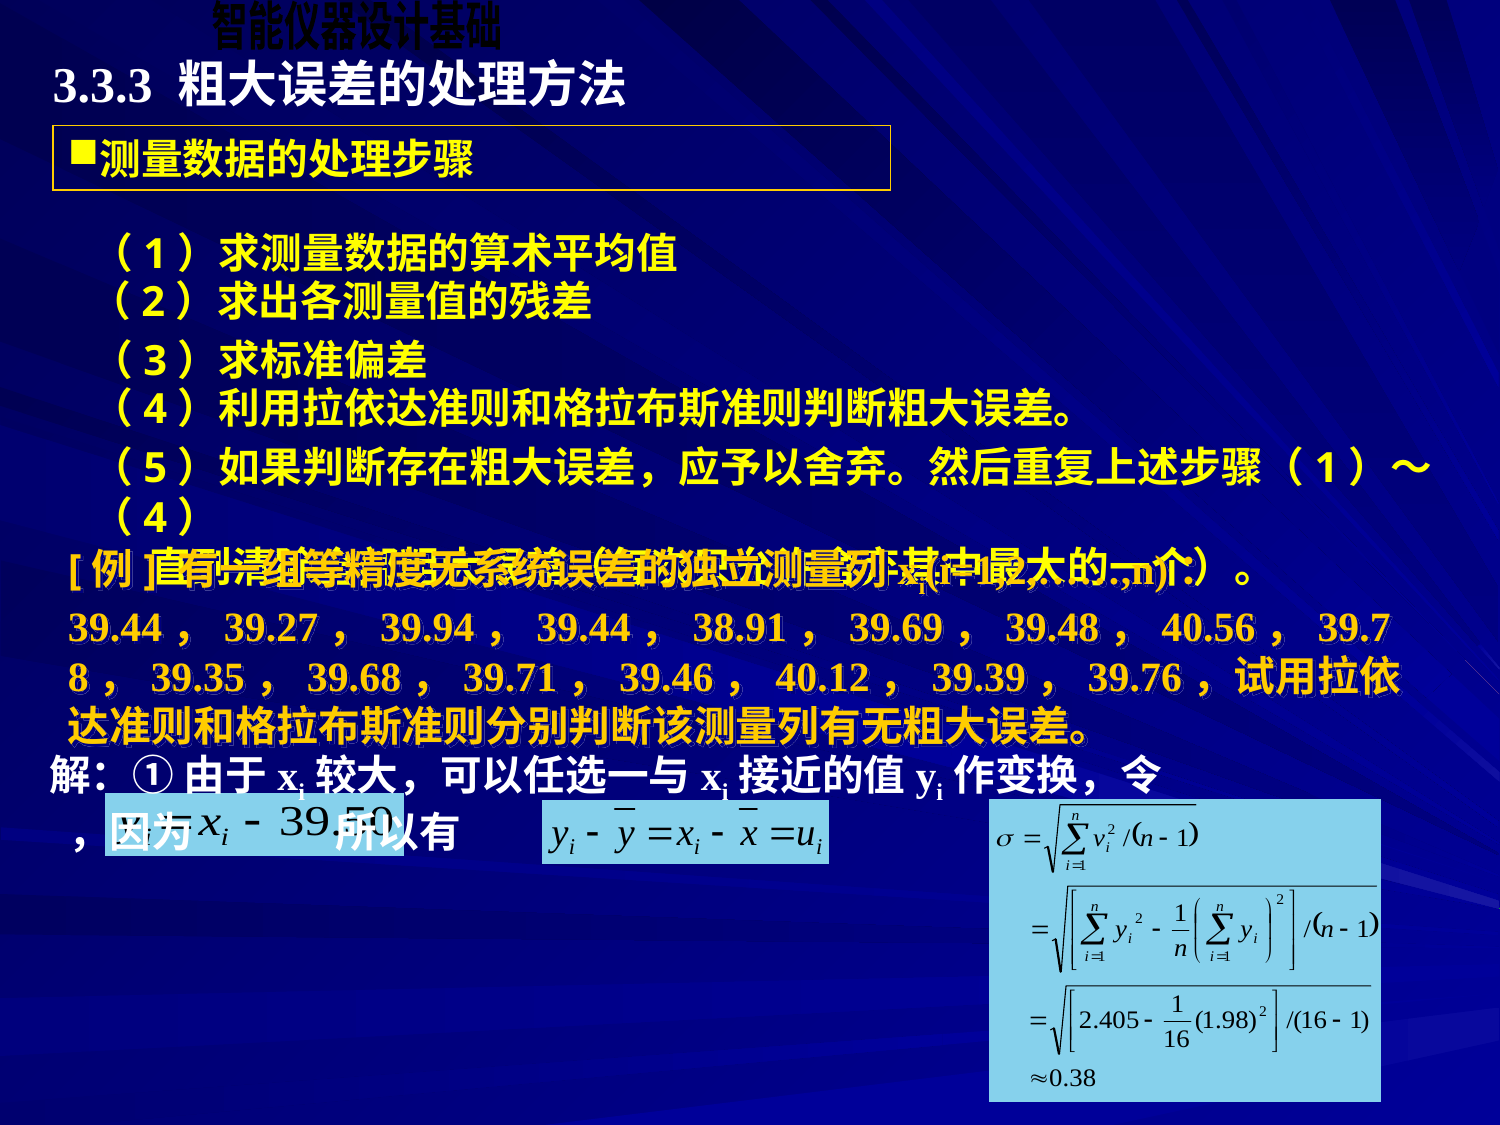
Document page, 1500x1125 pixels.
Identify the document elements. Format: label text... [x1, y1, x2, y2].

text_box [541, 799, 830, 865]
text_box （4）利用拉依达准则和格拉布斯准则判断粗大误差。 [76, 374, 1340, 440]
text_box （3）求标准偏差 [76, 326, 765, 374]
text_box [104, 792, 404, 857]
text_box （2）求出各测量值的残差 [74, 267, 838, 333]
text_box 3.3.3 粗大误差的处理方法 [37, 45, 1351, 121]
text_box （1）求测量数据的算术平均值 [76, 219, 990, 285]
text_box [989, 798, 1382, 1103]
text_box [例] 有一组等精度无系统误差的独立测量列xi(i=1,2,……,n)：39.44，39.27，39.94，39.44，38.91，39.69，39.48，40.56，39.78，39.35，39.68，39.71，39.46，40.12，39.39，39.76，试用拉依达准则和格拉布斯准则分别判断该测量列有无粗大误差。 [53, 535, 1424, 758]
text_box 测量数据的处理步骤 [53, 125, 891, 191]
text_box （5）如果判断存在粗大误差，应予以舍弃。然后重复上述步骤（1）～（4） 直到清除全部粗大误差（每次只允许舍弃其中最大的一个）。 [76, 433, 1486, 599]
text_box 解：① 由于xi较大，可以任选一与xi接近的值yi作变换，令 ，因为 所以有 [34, 741, 1299, 863]
